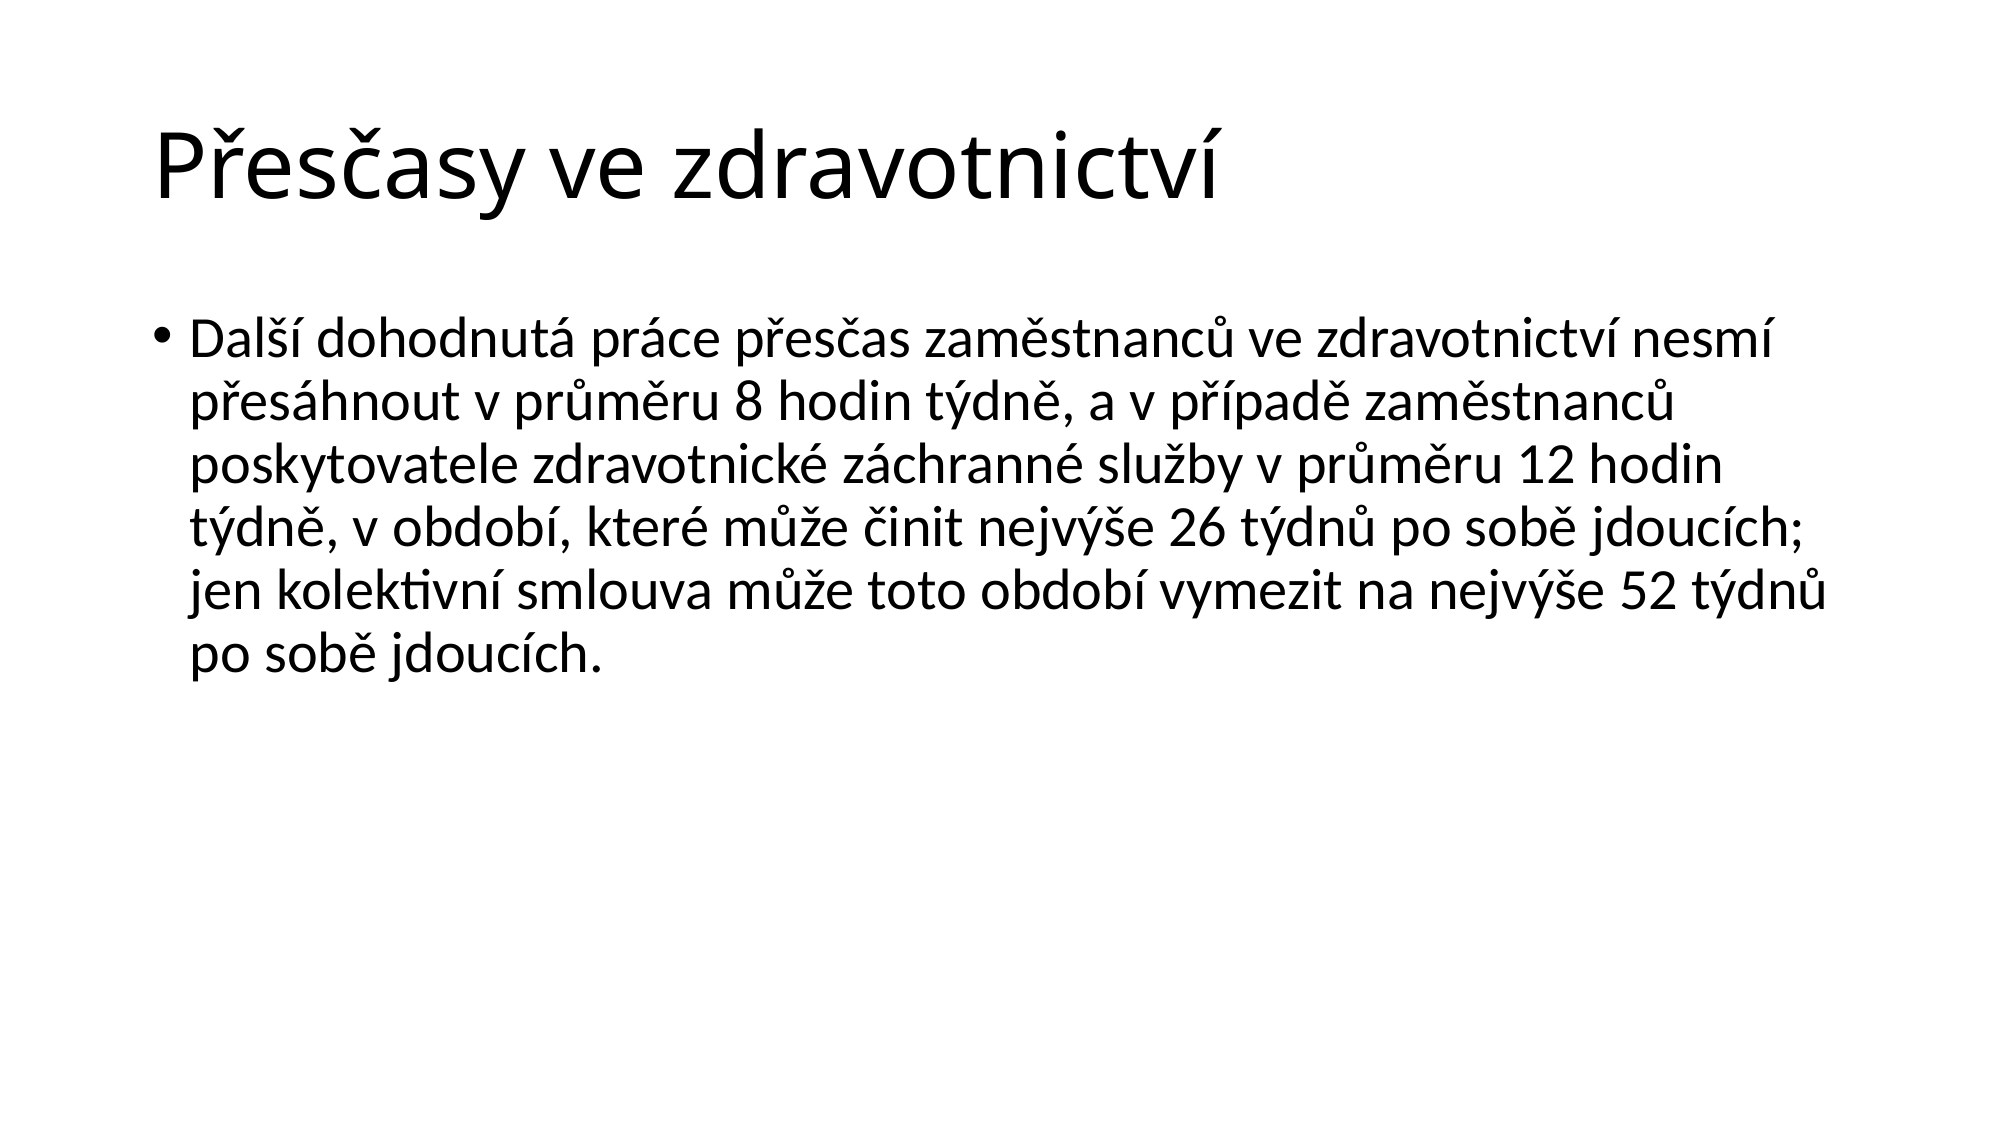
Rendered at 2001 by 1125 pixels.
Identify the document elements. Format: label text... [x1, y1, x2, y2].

list Další dohodnutá práce přesčas zaměstnanců ve zdravotnictví nesmí přesáhnout v průměru 8 hodin týdně, a v případě zaměstnanců poskytovatele zdravotnické záchranné služby v průměru 12 hodin týdně, v období, které může činit nejvýše 26 týdnů po sobě jdoucích; jen kolektivní smlouva může toto období vymezit na nejvýše 52 týdnů po sobě jdoucích. [137, 299, 1863, 1014]
title Přesčasy ve zdravotnictví [137, 59, 1863, 278]
